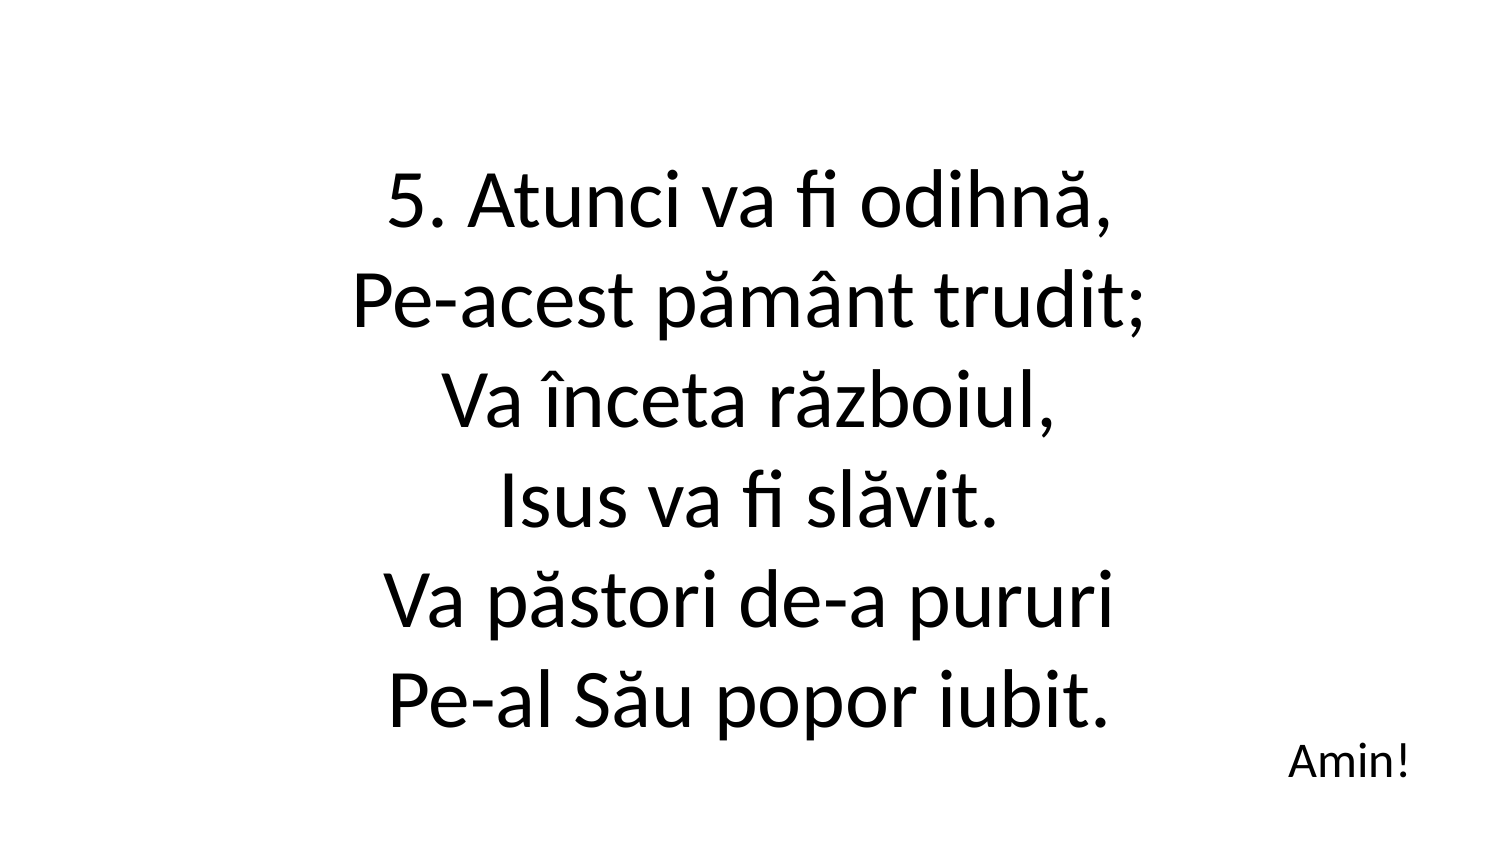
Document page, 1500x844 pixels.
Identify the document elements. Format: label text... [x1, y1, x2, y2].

text_box Amin! [1273, 674, 1427, 795]
text_box 5. Atunci va fi odihnă, Pe-acest pământ trudit; Va înceta războiul, Isus va fi slăvit. Va păstori de-a pururi Pe-al Său popor iubit. [336, 92, 1164, 752]
